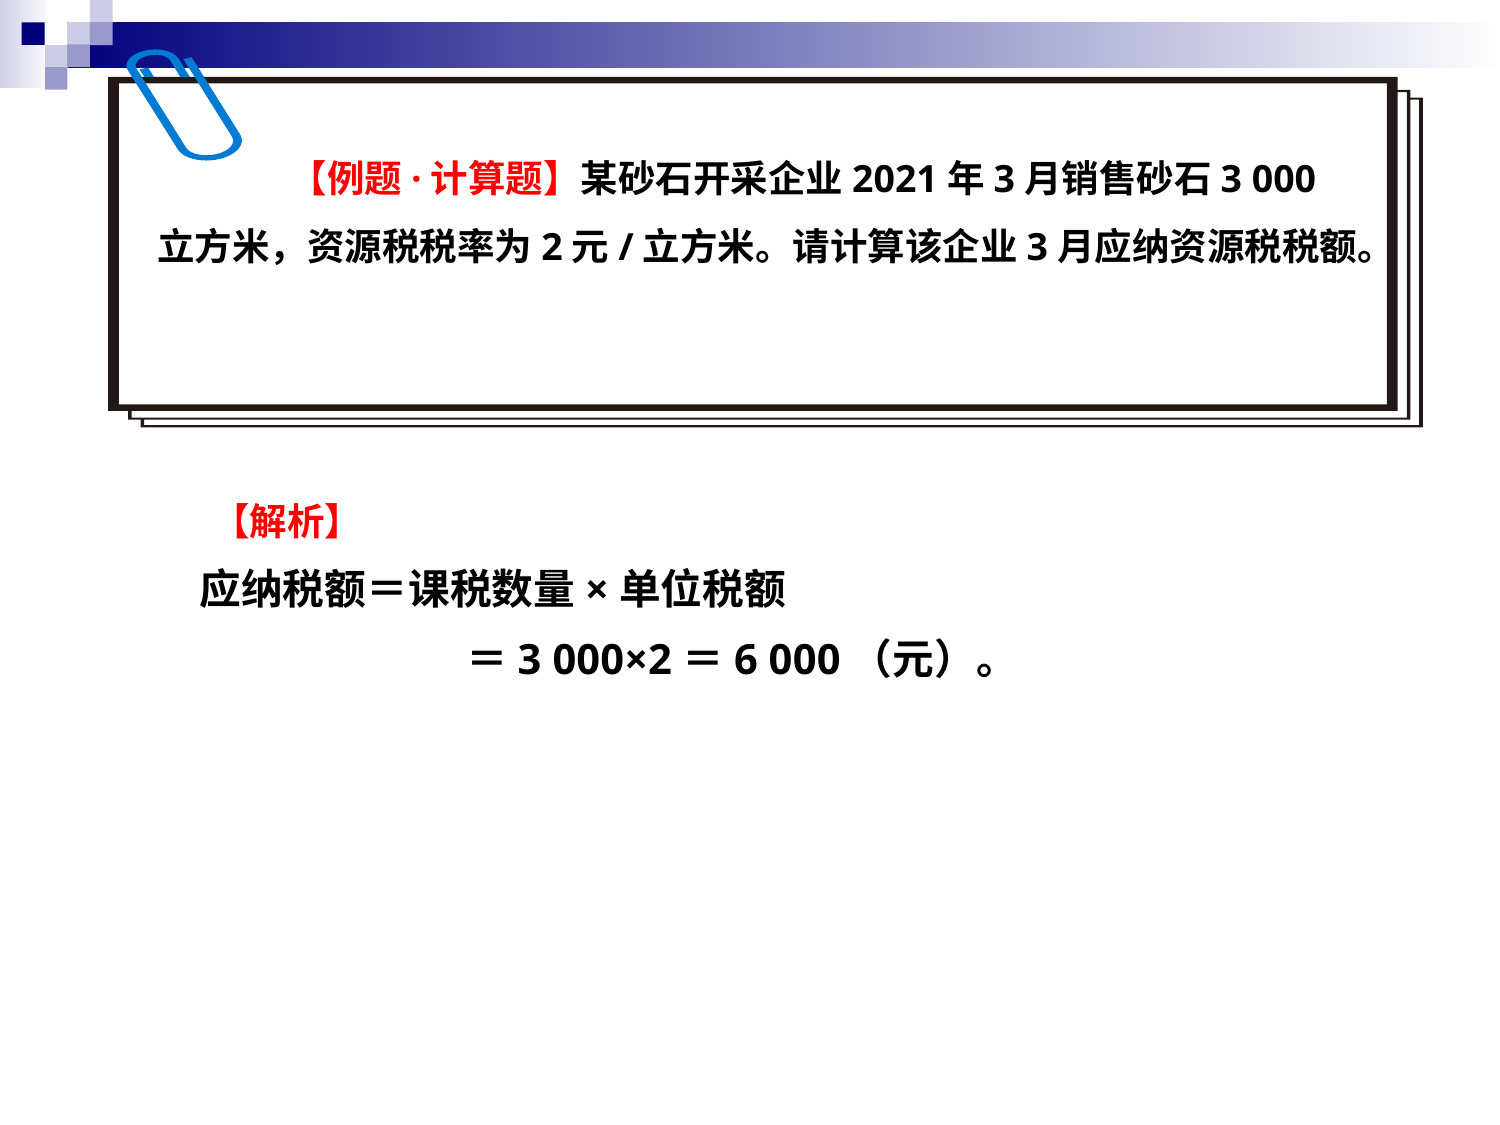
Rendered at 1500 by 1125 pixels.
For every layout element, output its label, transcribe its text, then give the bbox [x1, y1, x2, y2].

text_box 【解析】 应纳税额＝课税数量×单位税额 ＝3 000×2＝6 000（元）。 [108, 468, 1449, 691]
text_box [108, 49, 1425, 428]
